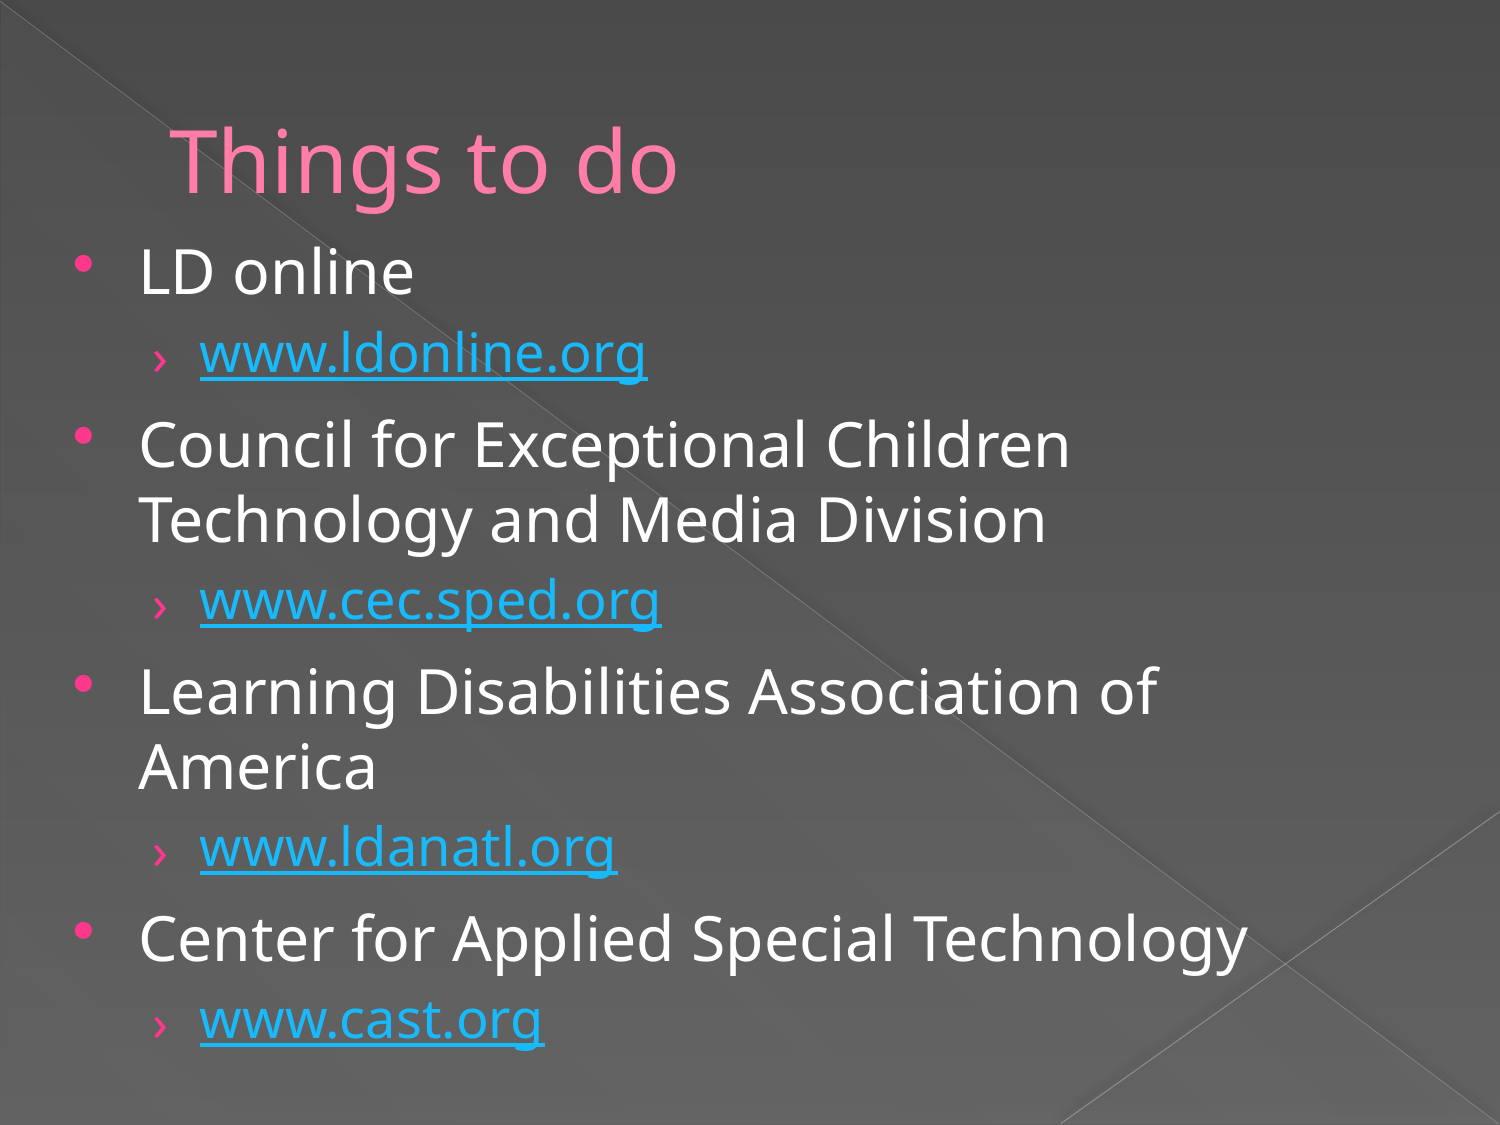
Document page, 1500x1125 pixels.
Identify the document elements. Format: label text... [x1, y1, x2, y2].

title Things to do [75, 43, 1425, 224]
list LD online www.ldonline.org Council for Exceptional Children Technology and Media Division www.cec.sped.org Learning Disabilities Association of America www.ldanatl.org Center for Applied Special Technology www.cast.org [50, 224, 1425, 1059]
